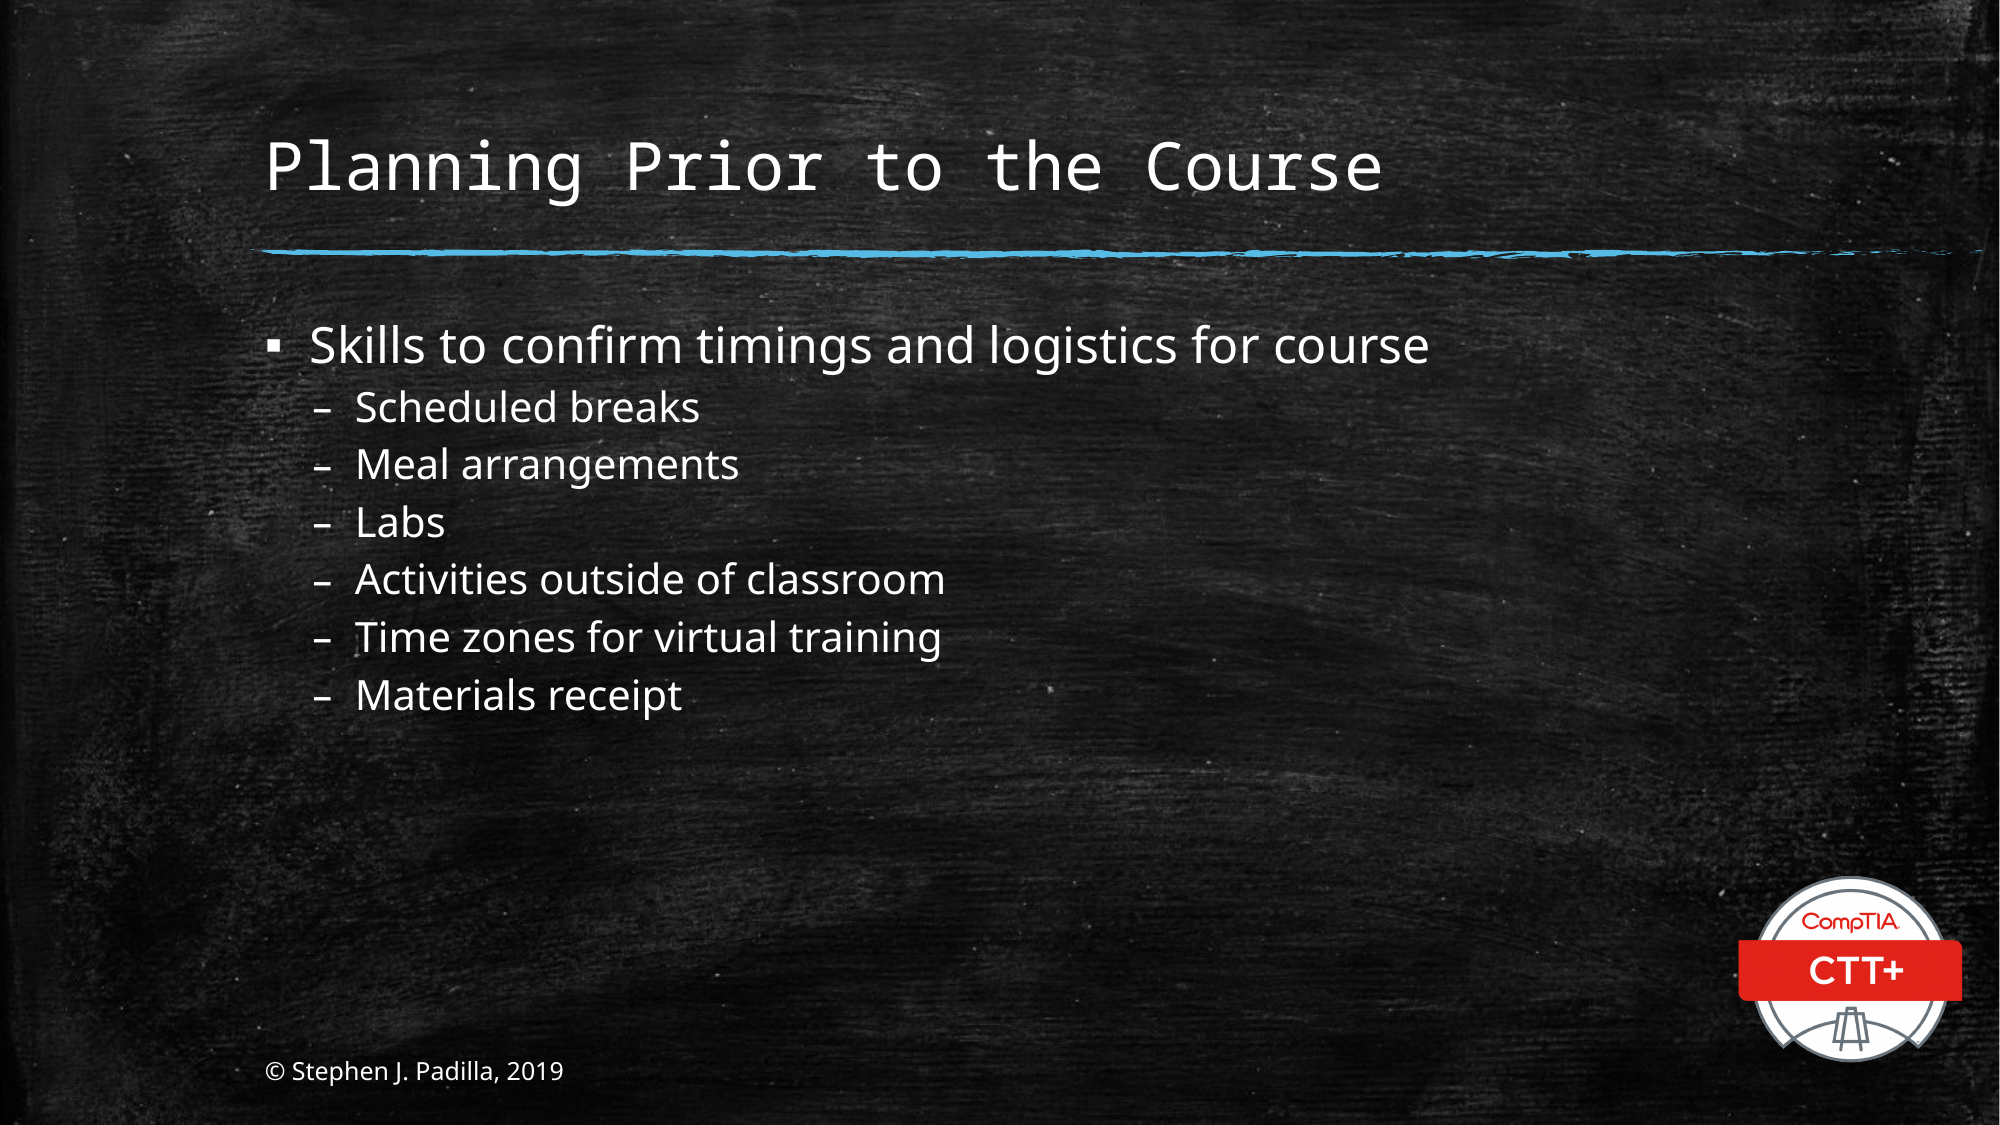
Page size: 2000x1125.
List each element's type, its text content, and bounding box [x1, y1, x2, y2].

title Planning Prior to the Course [249, 45, 1750, 213]
footer © Stephen J. Padilla, 2019 [249, 1050, 1288, 1096]
picture [1699, 824, 2000, 1125]
list Skills to confirm timings and logistics for course Scheduled breaks Meal arrangements Labs Activities outside of classroom Time zones for virtual training Materials receipt [249, 312, 1750, 1013]
